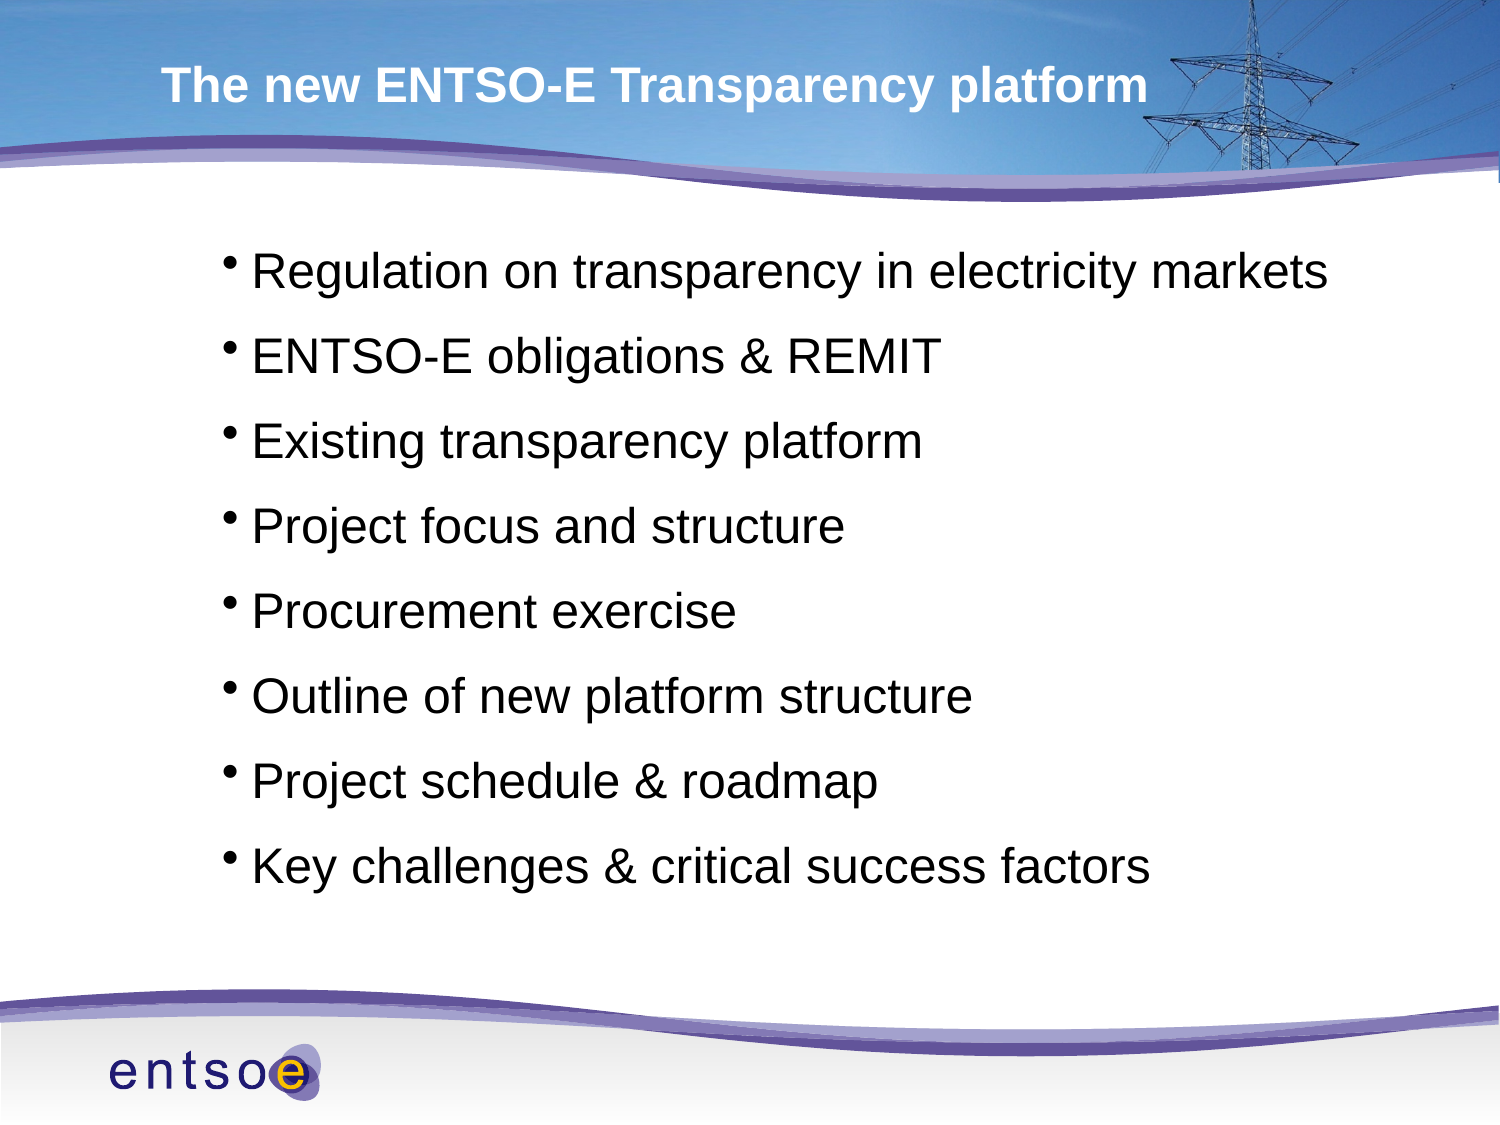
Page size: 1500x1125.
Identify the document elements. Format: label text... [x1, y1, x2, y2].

text_box Regulation on transparency in electricity markets ENTSO-E obligations & REMIT Existing transparency platform Project focus and structure Procurement exercise Outline of new platform structure Project schedule & roadmap Key challenges & critical success factors [207, 230, 1345, 901]
picture [0, 0, 1500, 183]
text_box The new ENTSO-E Transparency platform [54, 37, 1257, 113]
